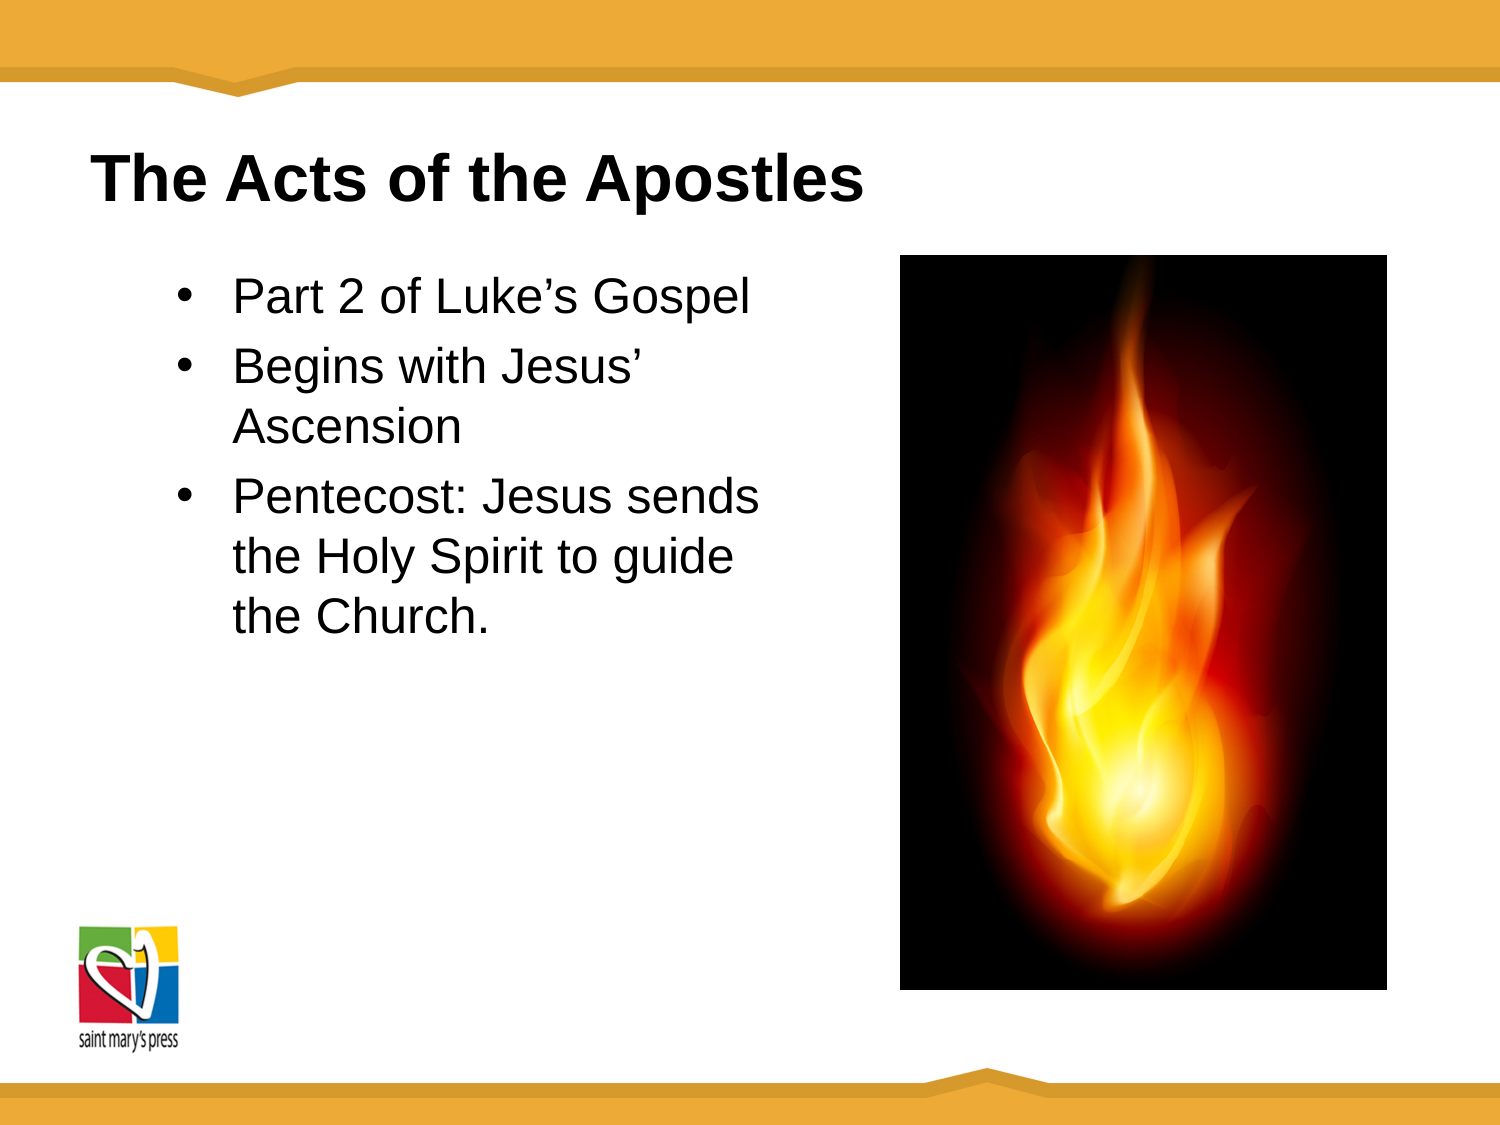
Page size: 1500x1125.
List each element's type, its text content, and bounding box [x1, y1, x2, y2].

picture [0, 0, 1500, 1125]
title The Acts of the Apostles [75, 112, 1463, 238]
list Part 2 of Luke’s Gospel Begins with Jesus’ Ascension Pentecost: Jesus sends the Holy Spirit to guide the Church. [161, 256, 850, 788]
